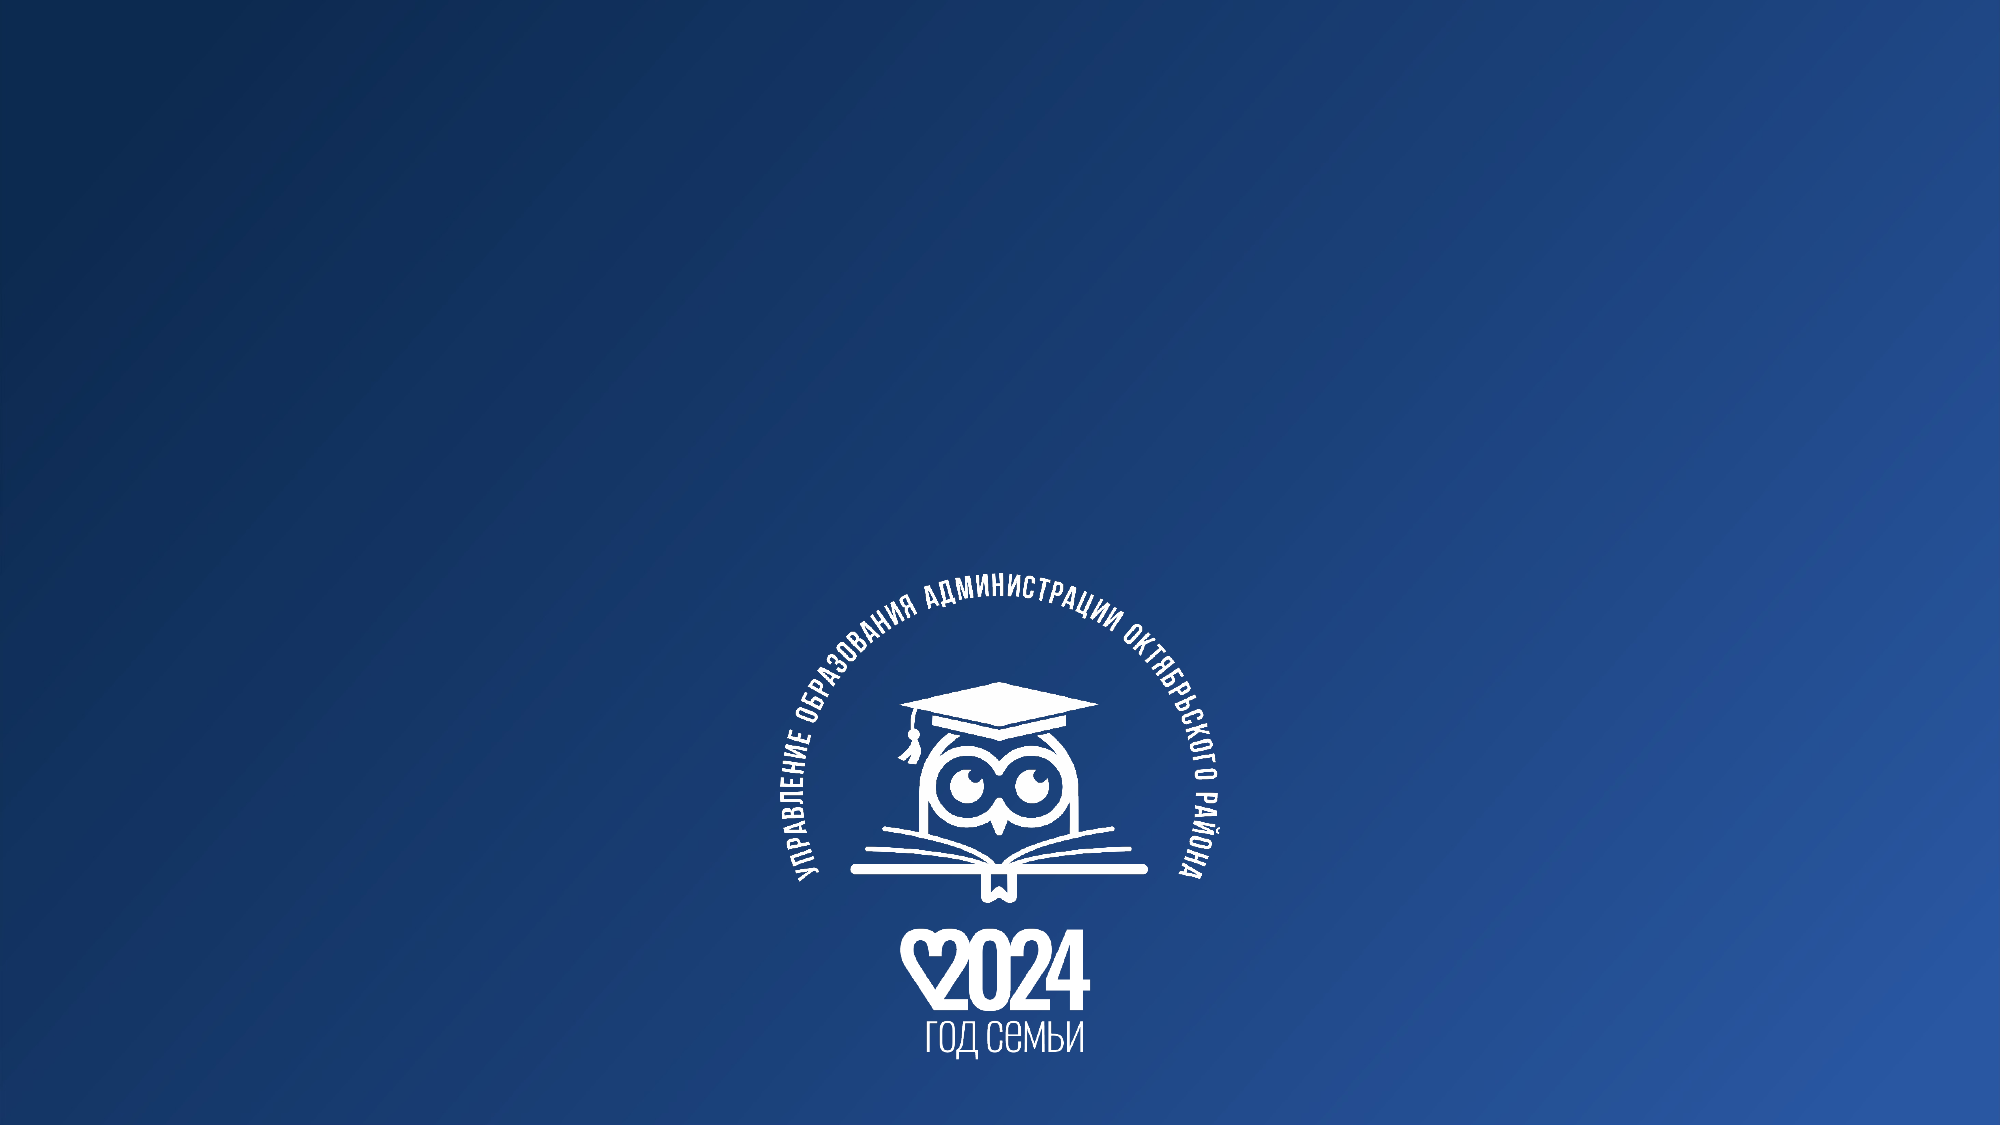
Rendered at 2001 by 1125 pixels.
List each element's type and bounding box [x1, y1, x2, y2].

picture [757, 573, 1243, 1125]
list [0, 0, 2000, 1125]
